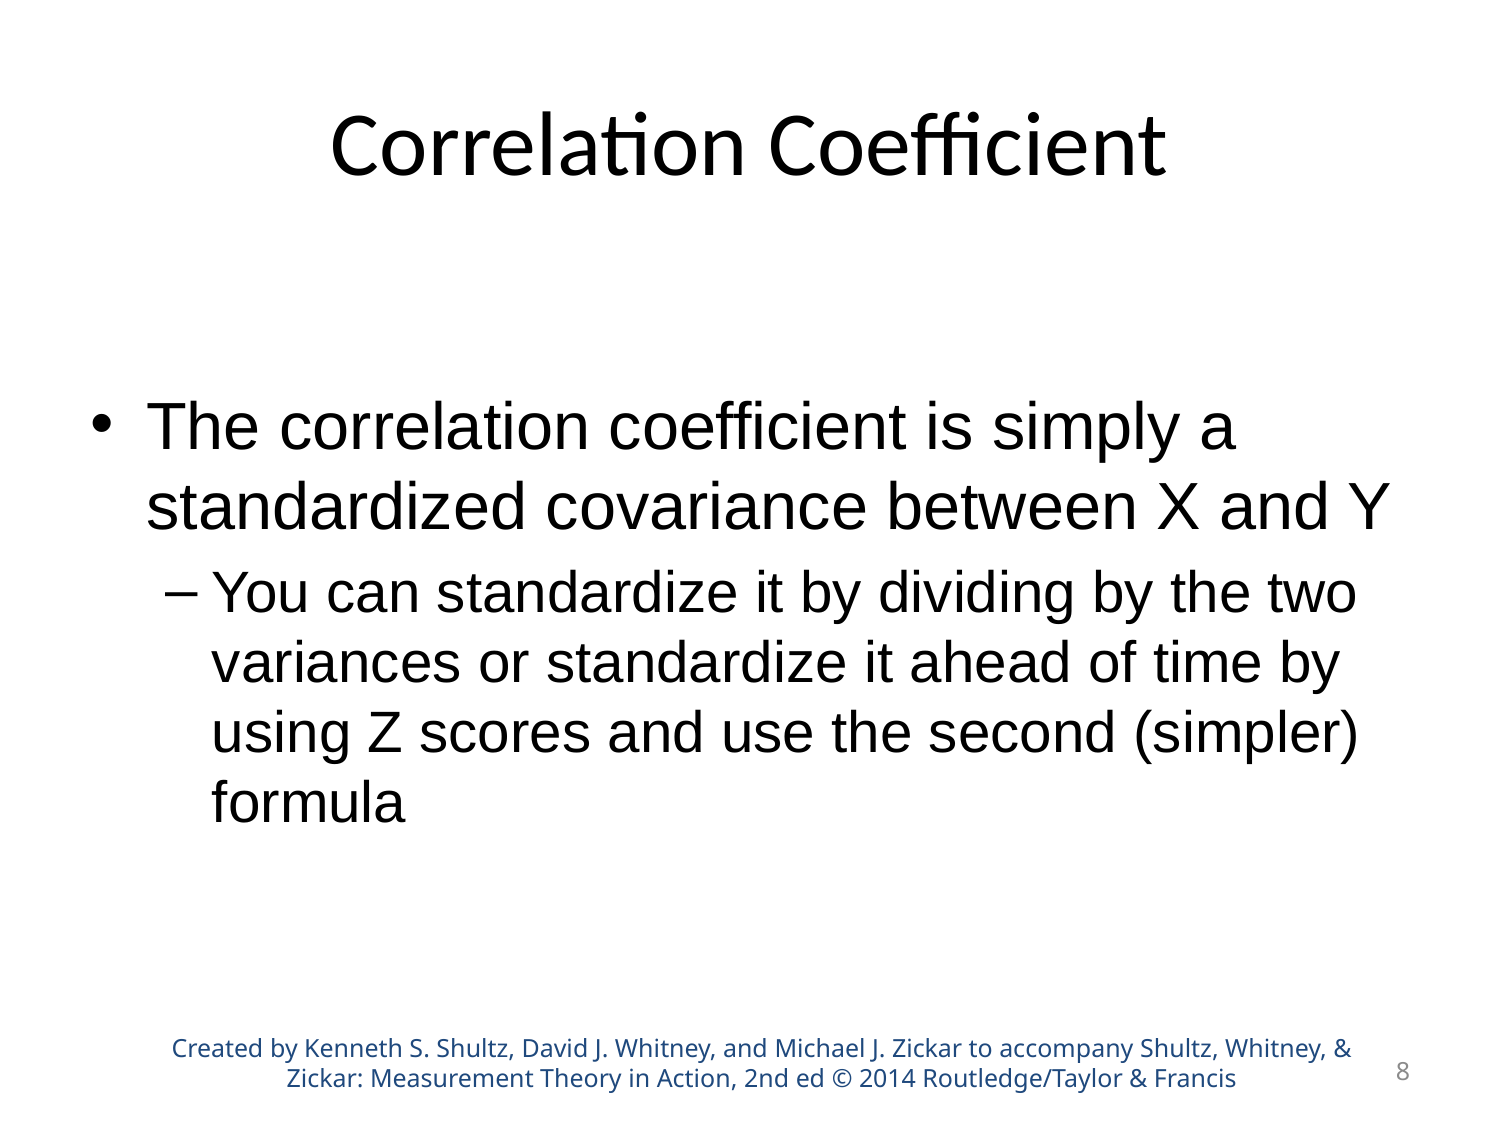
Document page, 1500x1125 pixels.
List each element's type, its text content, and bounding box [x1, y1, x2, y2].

title Correlation Coefficient [75, 45, 1425, 233]
slide_number 8 [1074, 1042, 1425, 1103]
footer Created by Kenneth S. Shultz, David J. Whitney, and Michael J. Zickar to accompany Shultz, Whitney, & Zickar: Measurement Theory in Action, 2nd ed © 2014 Routledge/Taylor & Francis [137, 1025, 1388, 1100]
list The correlation coefficient is simply a standardized covariance between X and Y You can standardize it by dividing by the two variances or standardize it ahead of time by using Z scores and use the second (simpler) formula [75, 375, 1450, 1050]
